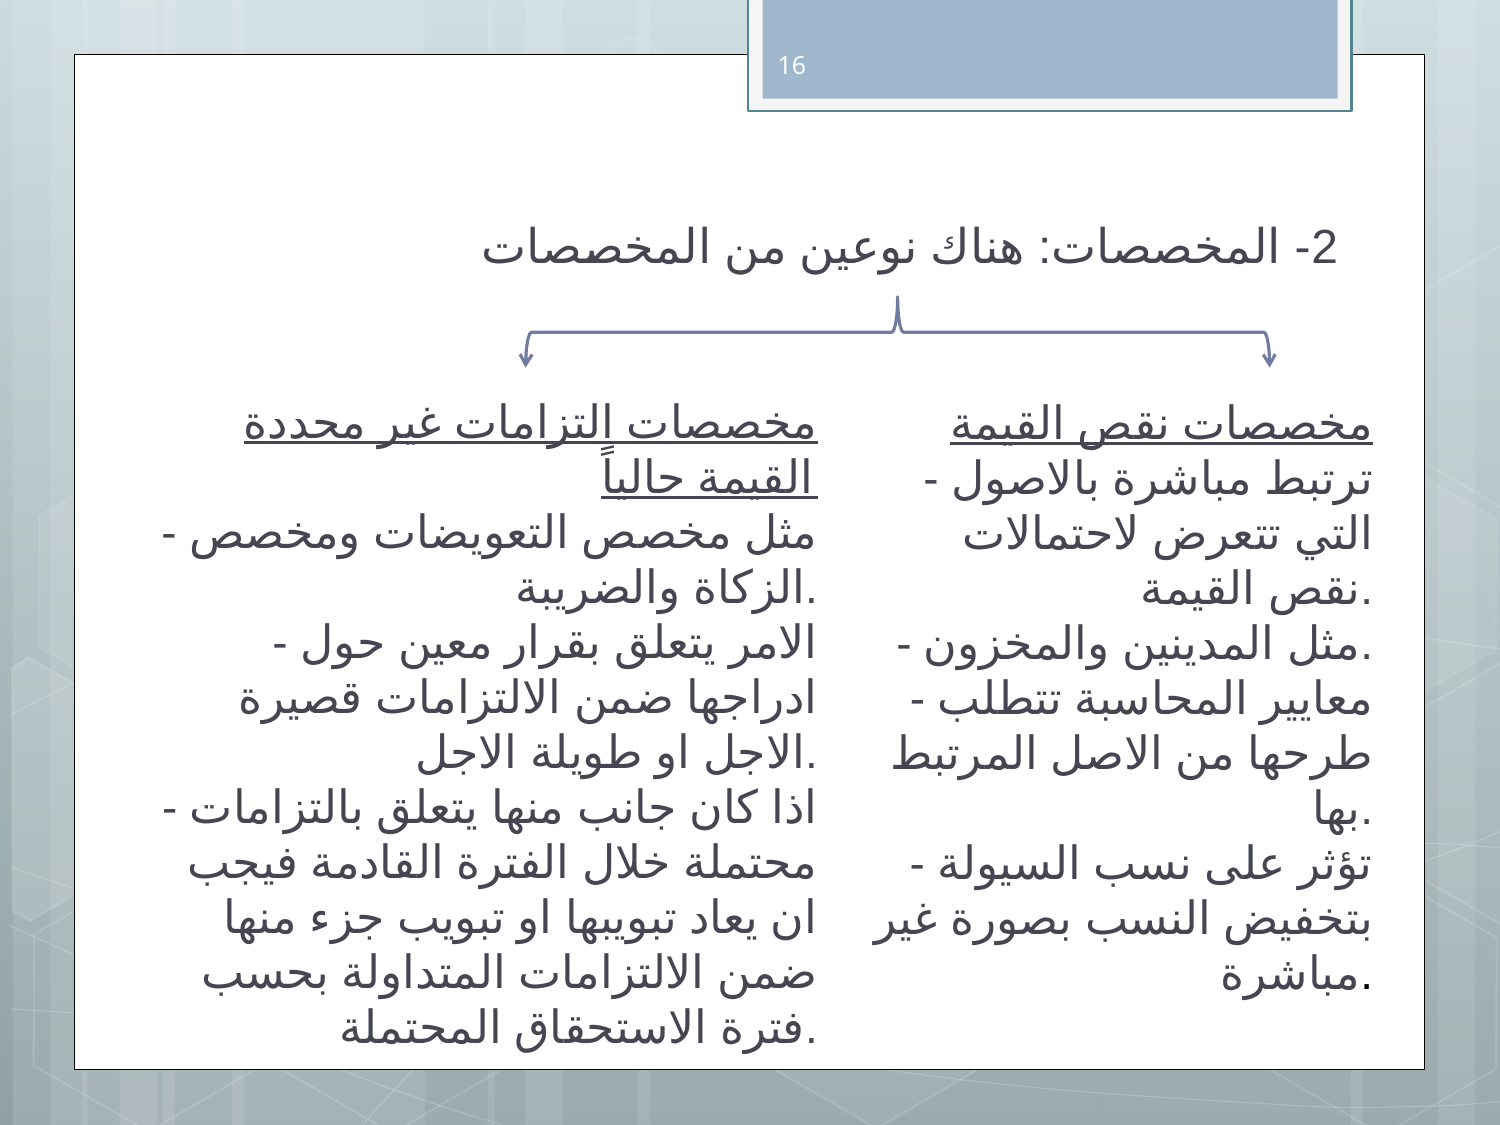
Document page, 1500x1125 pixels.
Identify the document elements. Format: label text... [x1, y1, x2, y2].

text_box مخصصات نقص القيمة - ترتبط مباشرة بالاصول التي تتعرض لاحتمالات نقص القيمة. - مثل المدينين والمخزون. - معايير المحاسبة تتطلب طرحها من الاصل المرتبط بها. - تؤثر على نسب السيولة بتخفيض النسب بصورة غير مباشرة. [844, 386, 1388, 1006]
text_box [518, 295, 1277, 368]
text_box مخصصات التزامات غير محددة القيمة حالياً - مثل مخصص التعويضات ومخصص الزكاة والضريبة. - الامر يتعلق بقرار معين حول ادراجها ضمن الالتزامات قصيرة الاجل او طويلة الاجل. - اذا كان جانب منها يتعلق بالتزامات محتملة خلال الفترة القادمة فيجب ان يعاد تبويبها او تبويب جزء منها ضمن الالتزامات المتداولة بحسب فترة الاستحقاق المحتملة. [124, 385, 833, 1060]
list 2- المخصصات: هناك نوعين من المخصصات [230, 208, 1365, 268]
slide_number 16 [762, 36, 982, 97]
